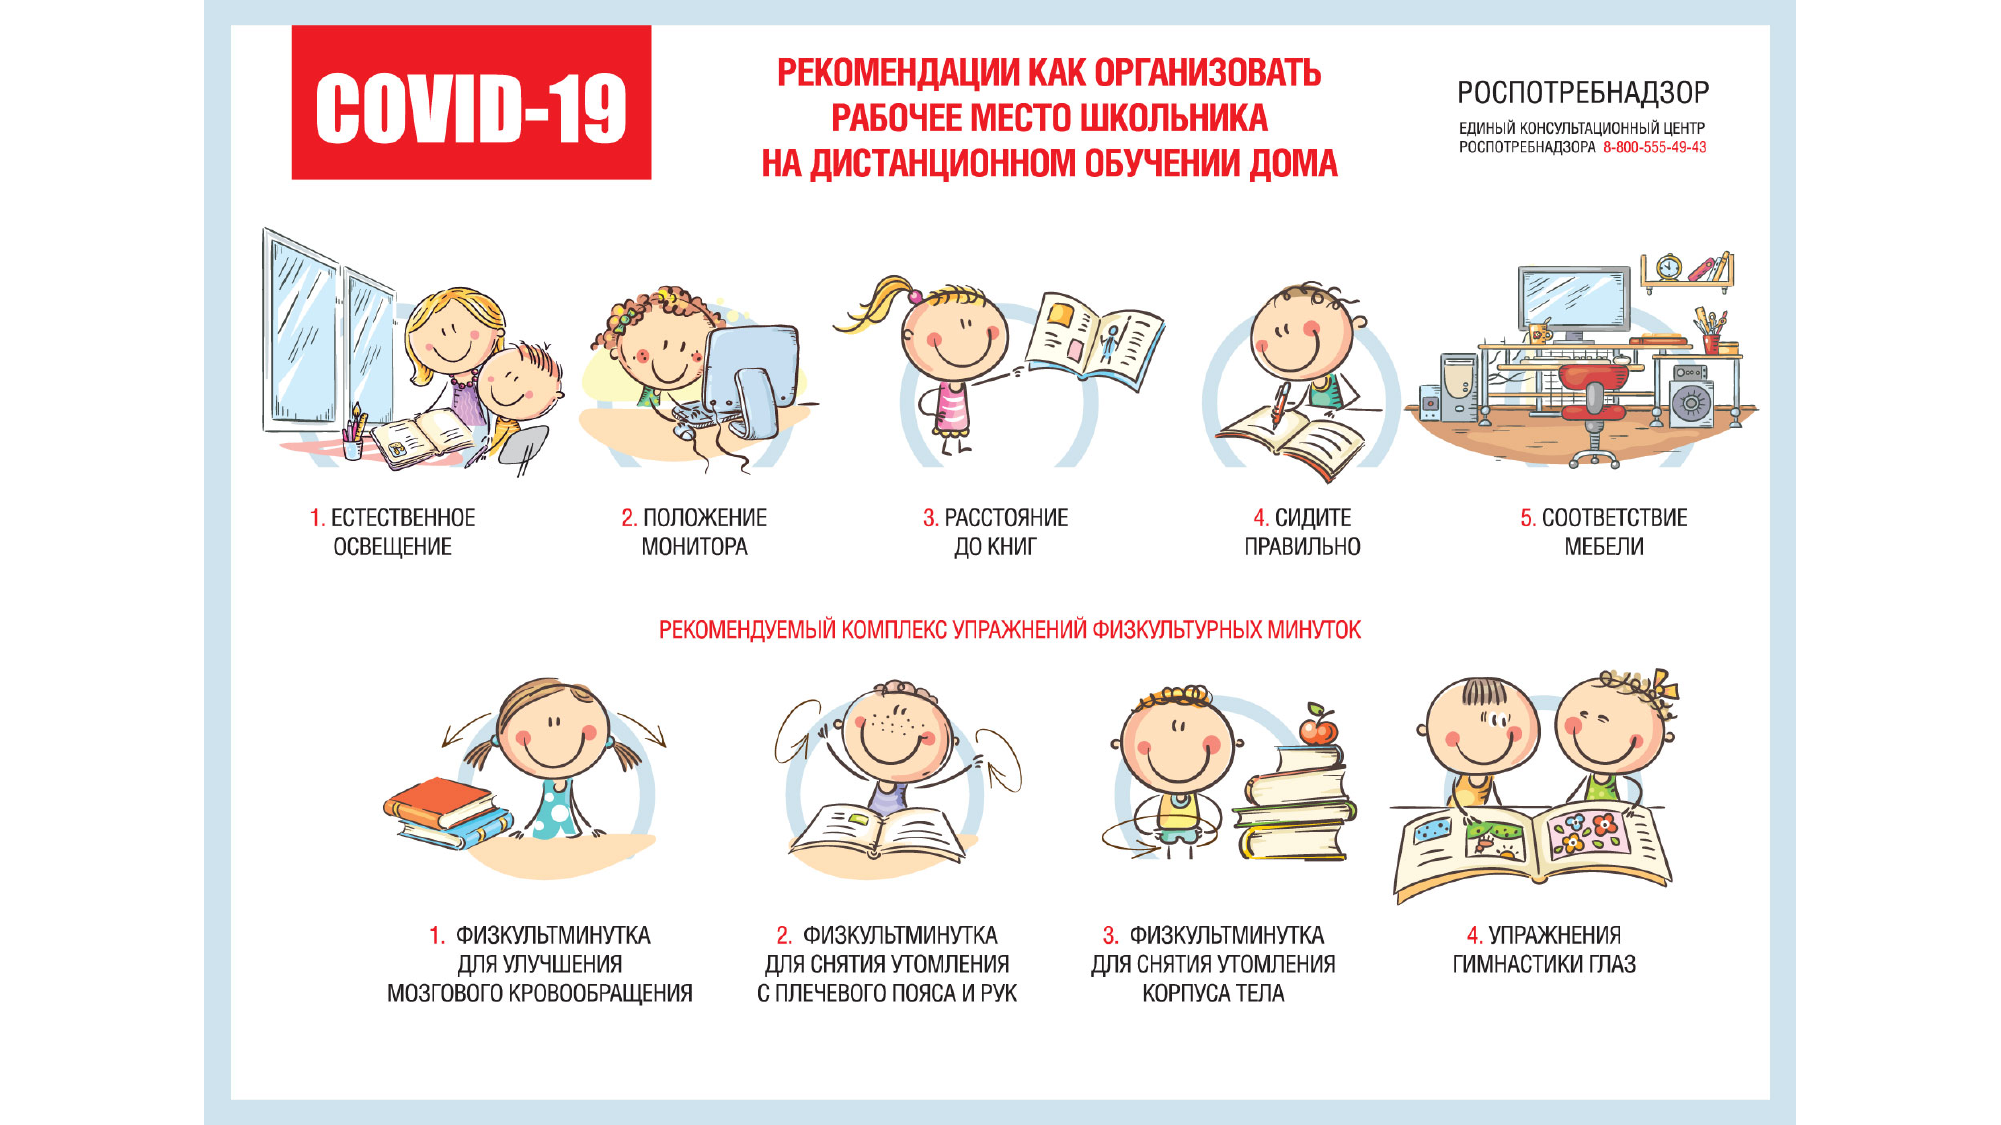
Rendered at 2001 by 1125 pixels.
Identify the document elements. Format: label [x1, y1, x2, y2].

picture [204, 0, 1796, 1125]
